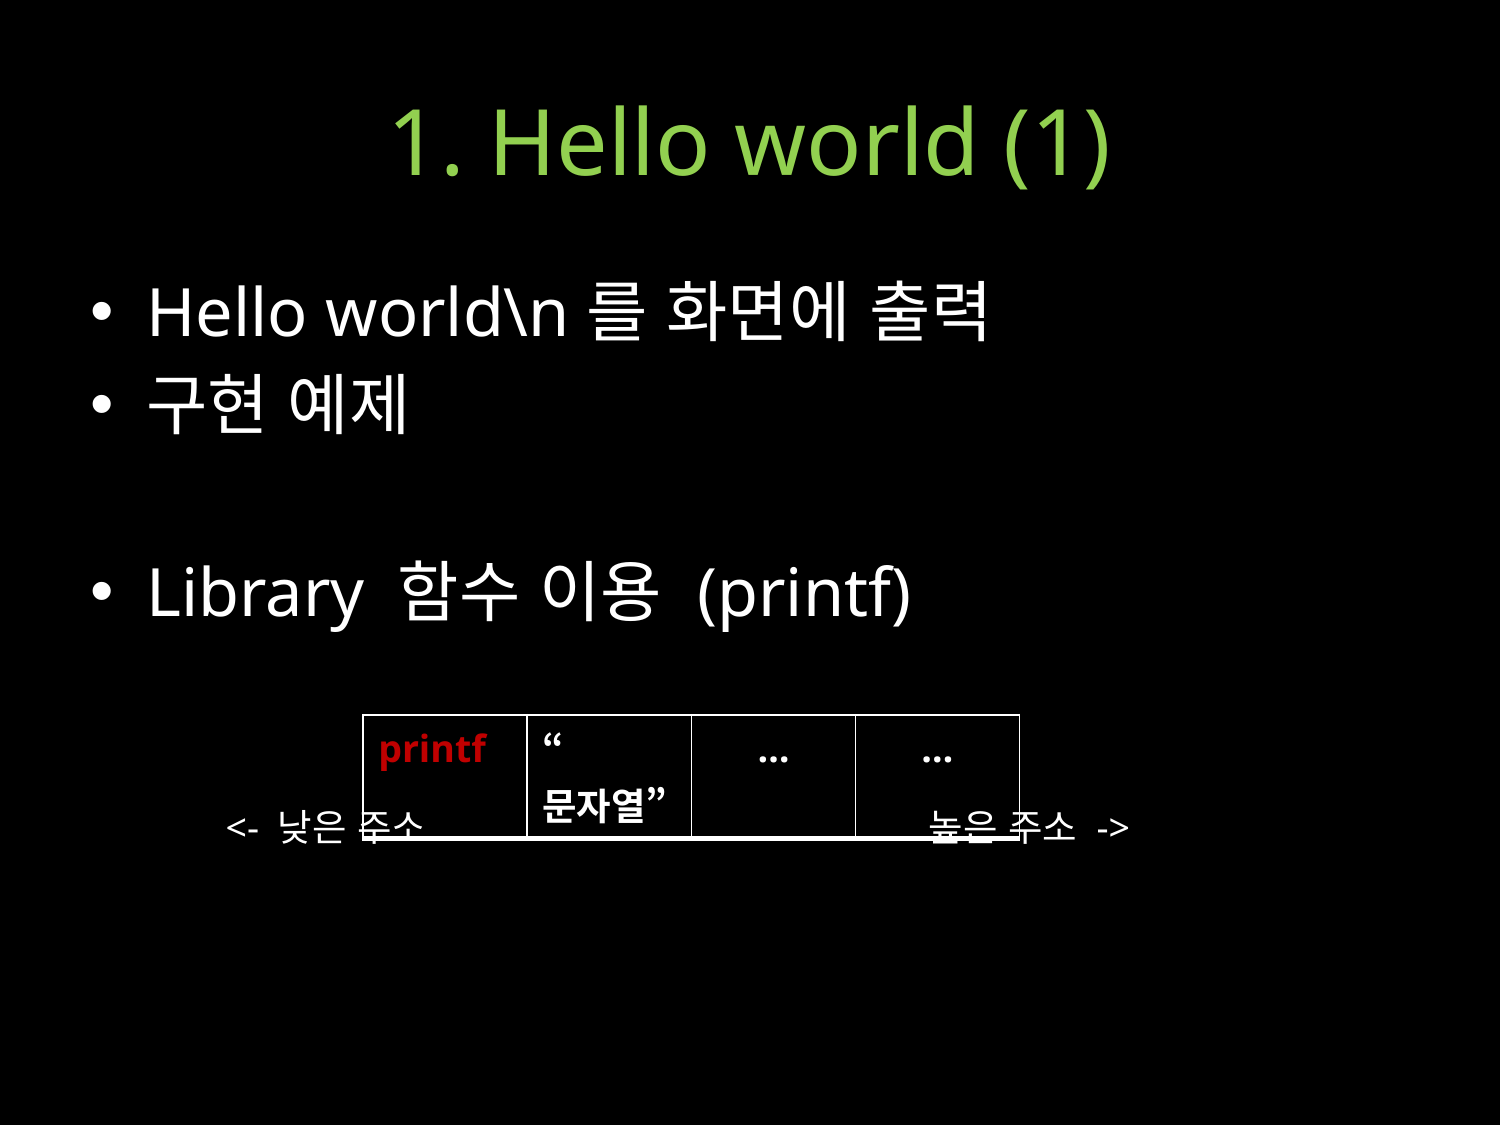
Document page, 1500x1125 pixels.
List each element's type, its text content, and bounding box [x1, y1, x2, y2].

table_header … [856, 716, 1019, 836]
title 1. Hello world (1) [75, 45, 1425, 233]
text_box 높은 주소 -> [913, 796, 1243, 857]
text_box <- 낮은 주소 [210, 796, 539, 857]
list Hello world\n를 화면에 출력 구현 예제 Library 함수 이용 (printf) [75, 262, 1425, 1005]
table_header printf [364, 716, 526, 796]
table_header … [692, 716, 855, 836]
table_header “문자열” [528, 716, 691, 836]
